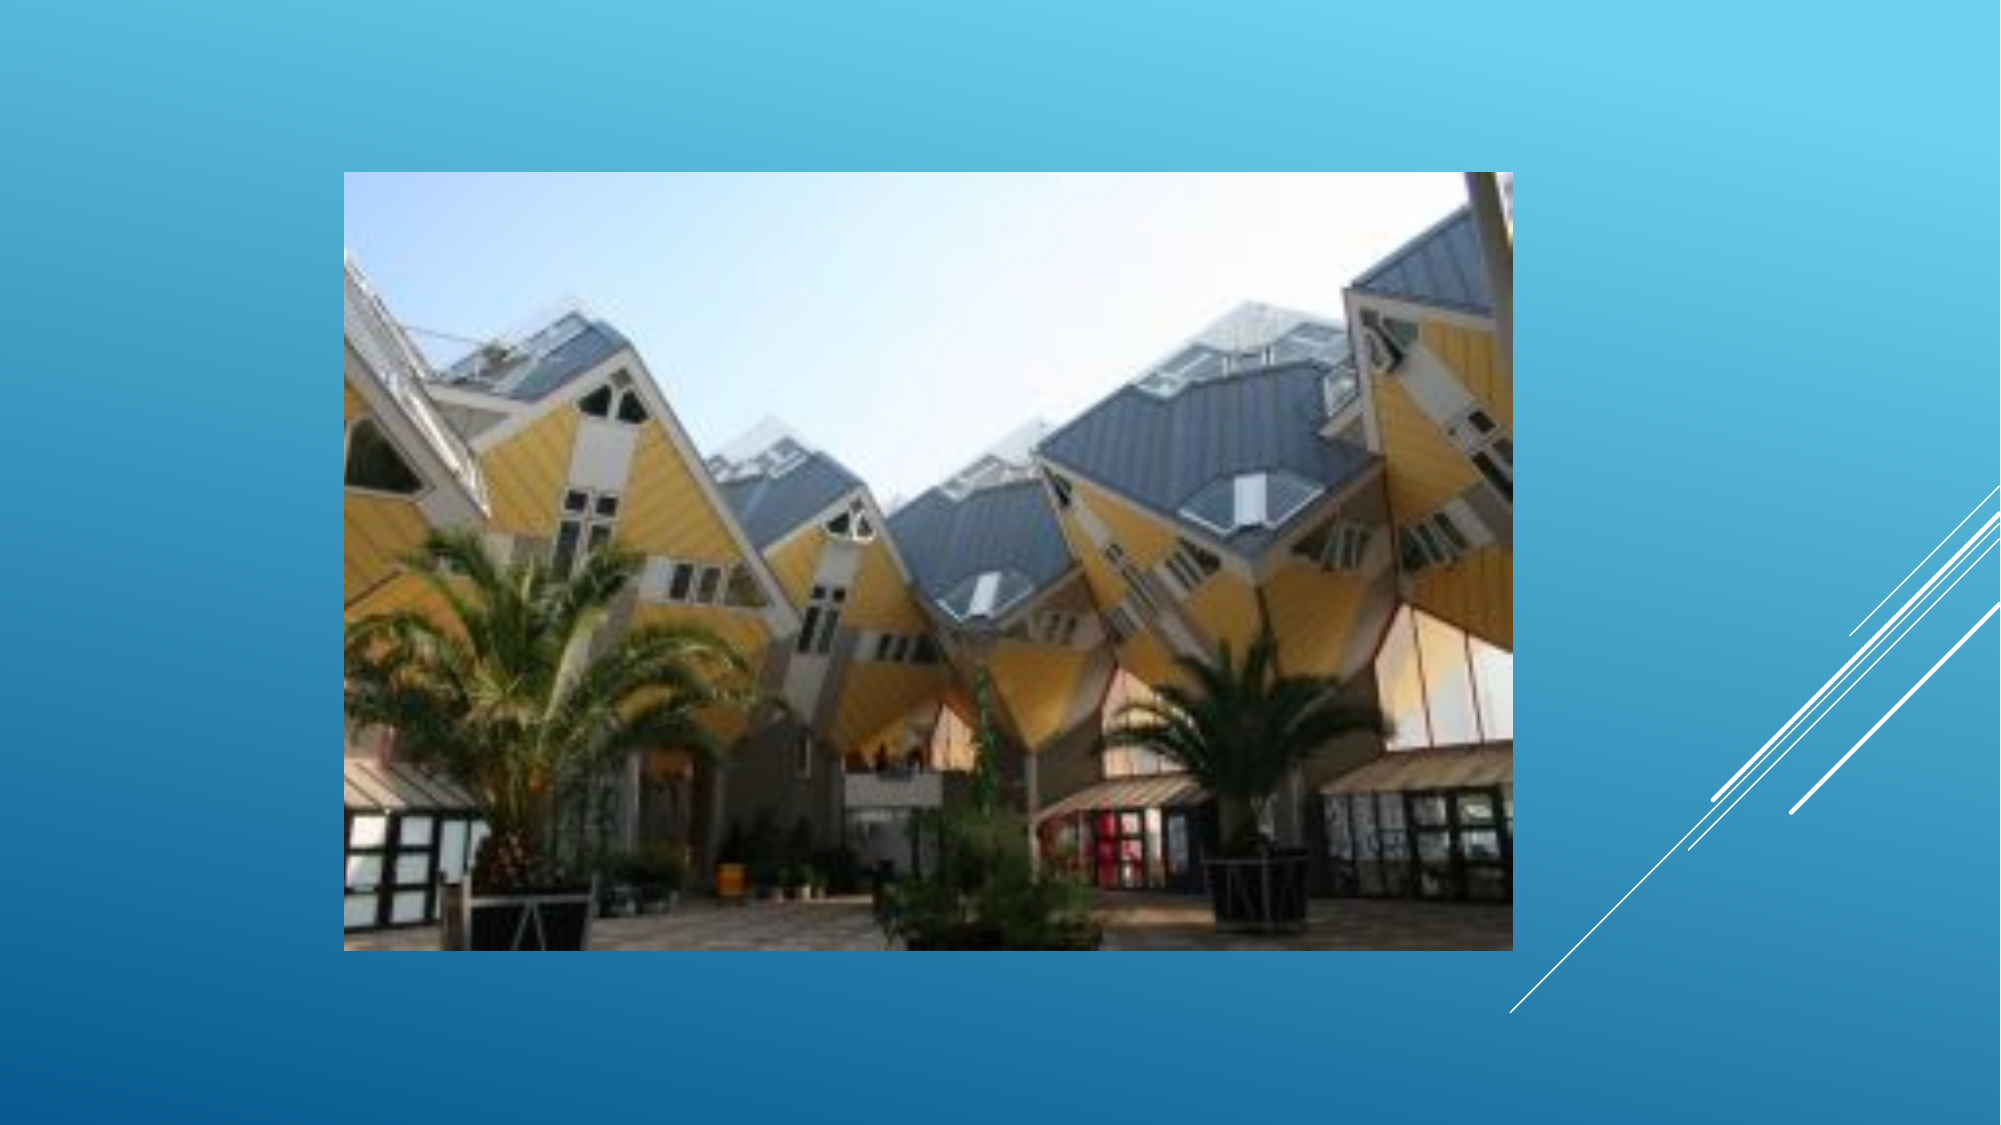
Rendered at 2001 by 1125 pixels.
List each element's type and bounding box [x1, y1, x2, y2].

list [344, 172, 1513, 951]
